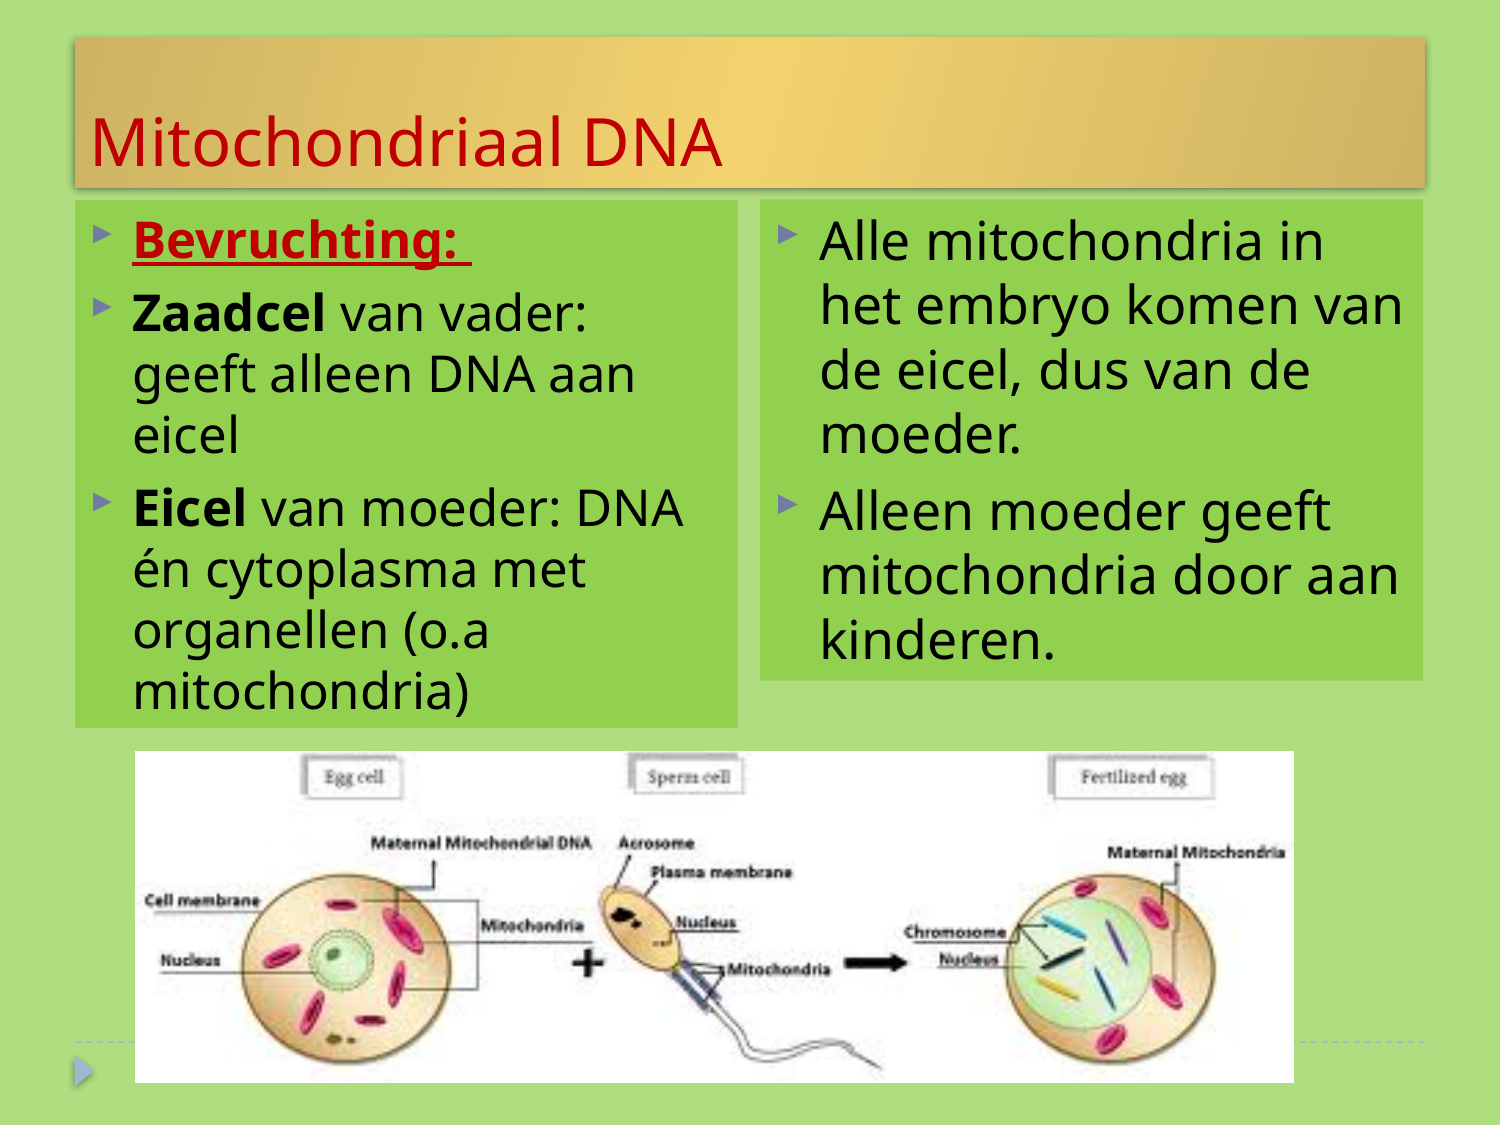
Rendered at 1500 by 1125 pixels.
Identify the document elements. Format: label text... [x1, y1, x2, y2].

title Mitochondriaal DNA [75, 37, 1425, 188]
list Bevruchting: Zaadcel van vader: geeft alleen DNA aan eicel Eicel van moeder: DNA én cytoplasma met organellen (o.a mitochondria) [75, 200, 738, 728]
list Alle mitochondria in het embryo komen van de eicel, dus van de moeder. Alleen moeder geeft mitochondria door aan kinderen. [759, 199, 1423, 681]
picture [135, 751, 1294, 1083]
